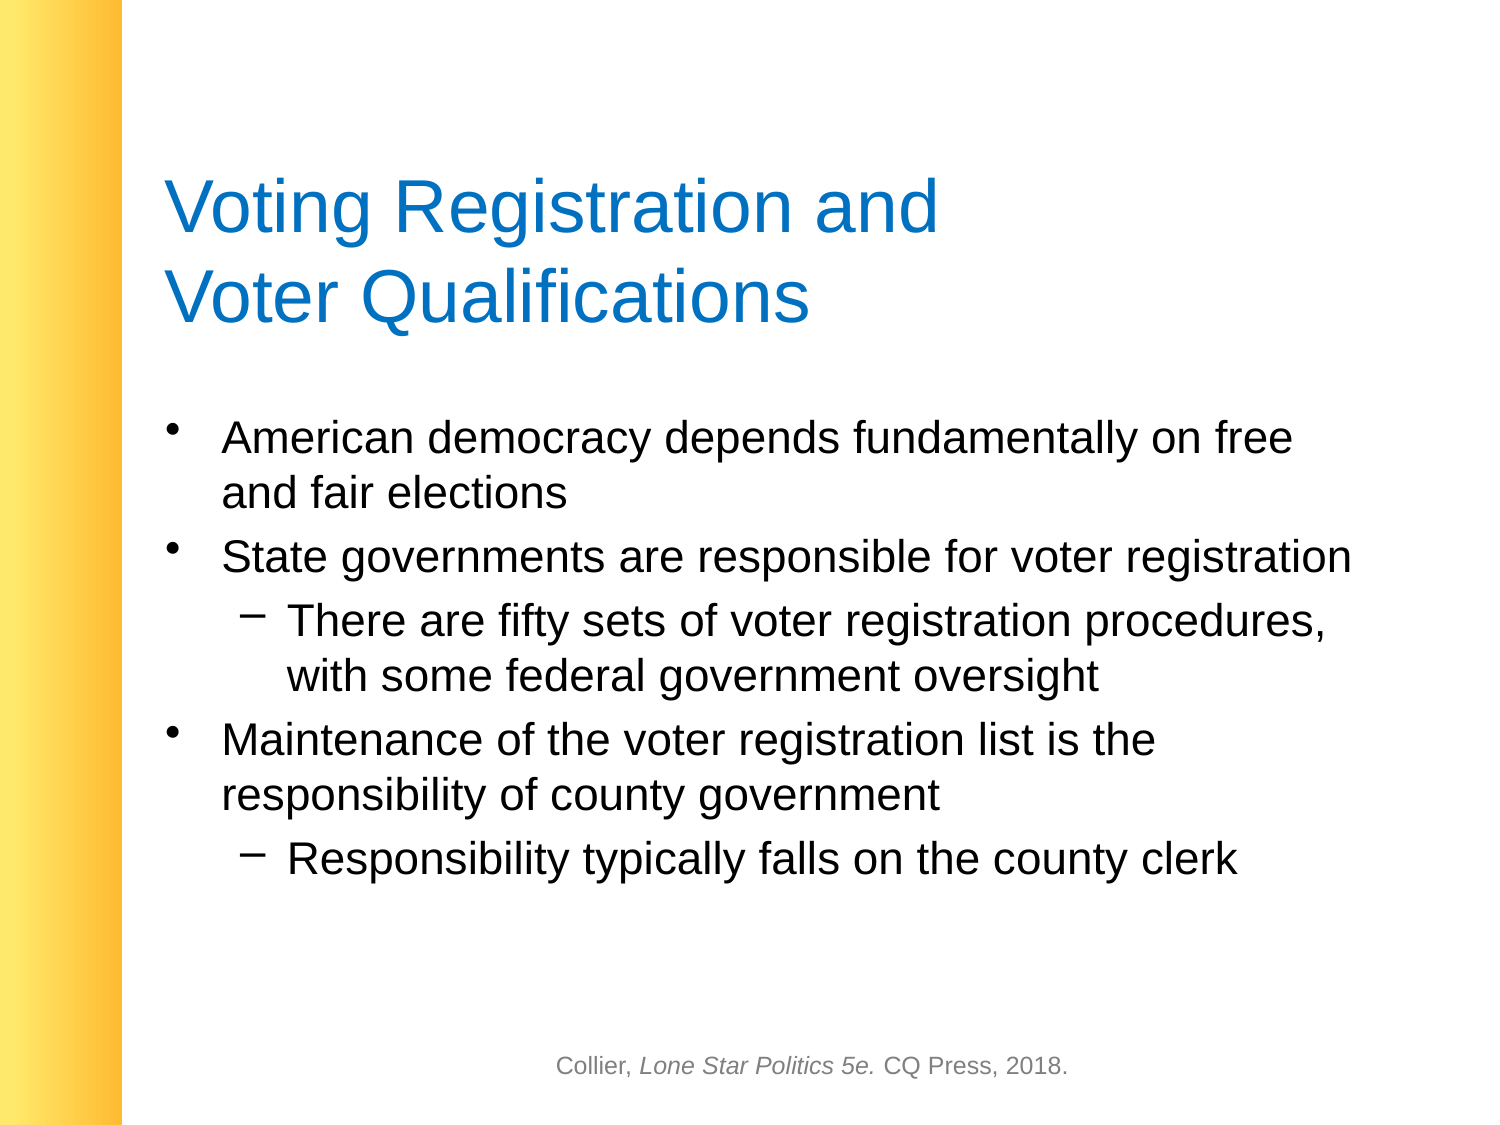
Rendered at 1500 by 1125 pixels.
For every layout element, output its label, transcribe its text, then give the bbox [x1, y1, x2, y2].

list American democracy depends fundamentally on free and fair elections State governments are responsible for voter registration There are fifty sets of voter registration procedures, with some federal government oversight Maintenance of the voter registration list is the responsibility of county government Responsibility typically falls on the county clerk [150, 399, 1388, 1075]
text_box Collier, Lone Star Politics 5e. CQ Press, 2018. [525, 1042, 1100, 1087]
picture [0, 0, 1500, 1125]
title Voting Registration and Voter Qualifications [150, 149, 1463, 338]
